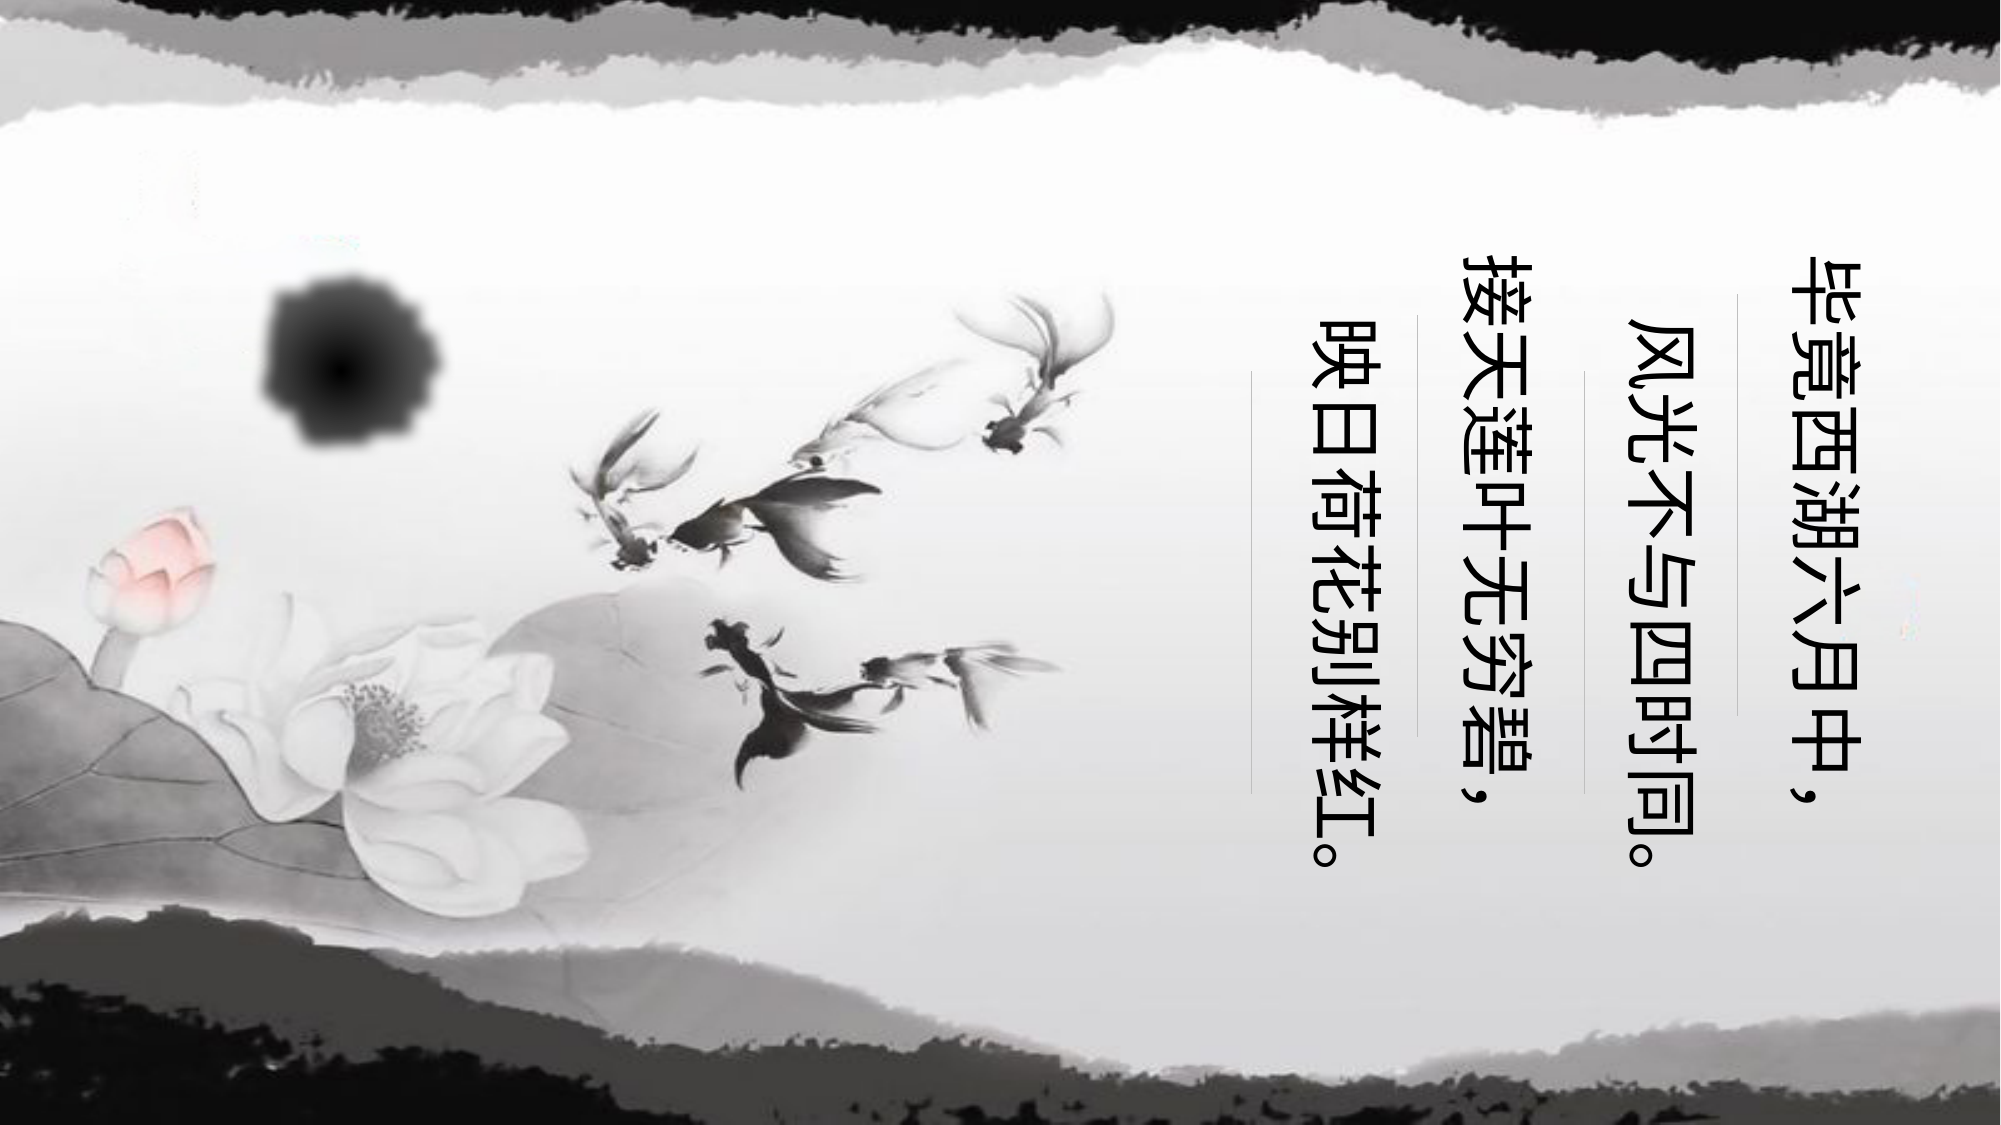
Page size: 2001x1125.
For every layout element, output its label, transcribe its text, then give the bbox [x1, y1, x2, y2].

text_box 接天莲叶无穷碧， [1431, 238, 1552, 892]
text_box 风光不与四时同。 [1595, 301, 1717, 955]
picture [0, 0, 2001, 1125]
text_box 毕竟西湖六月中， [1760, 238, 1881, 892]
text_box [273, 287, 431, 437]
text_box 映日荷花别样红。 [1279, 301, 1401, 955]
